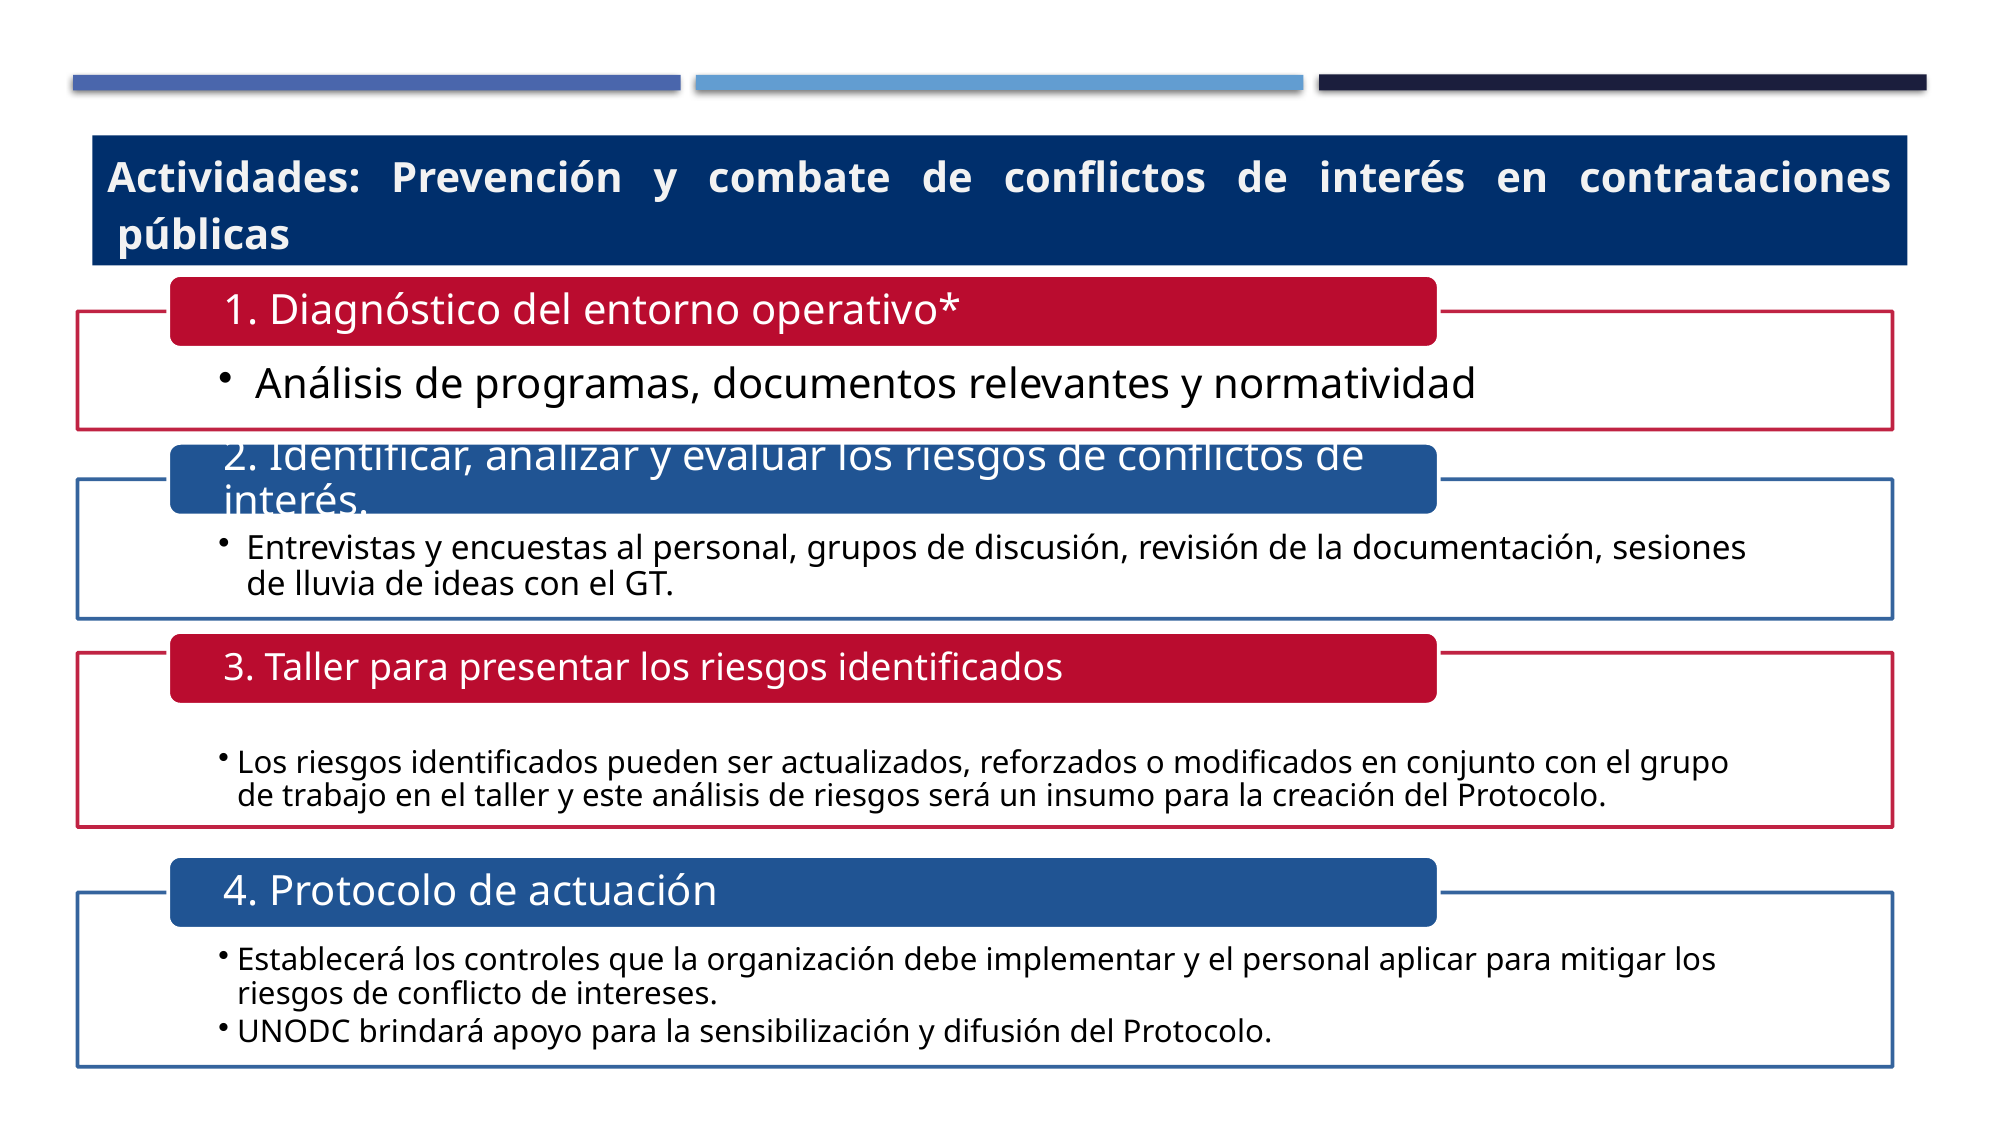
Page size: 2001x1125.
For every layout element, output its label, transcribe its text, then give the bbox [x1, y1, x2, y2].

text_box Actividades: Prevención y combate de conflictos de interés en contrataciones públicas [92, 135, 1908, 266]
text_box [76, 253, 1893, 1089]
